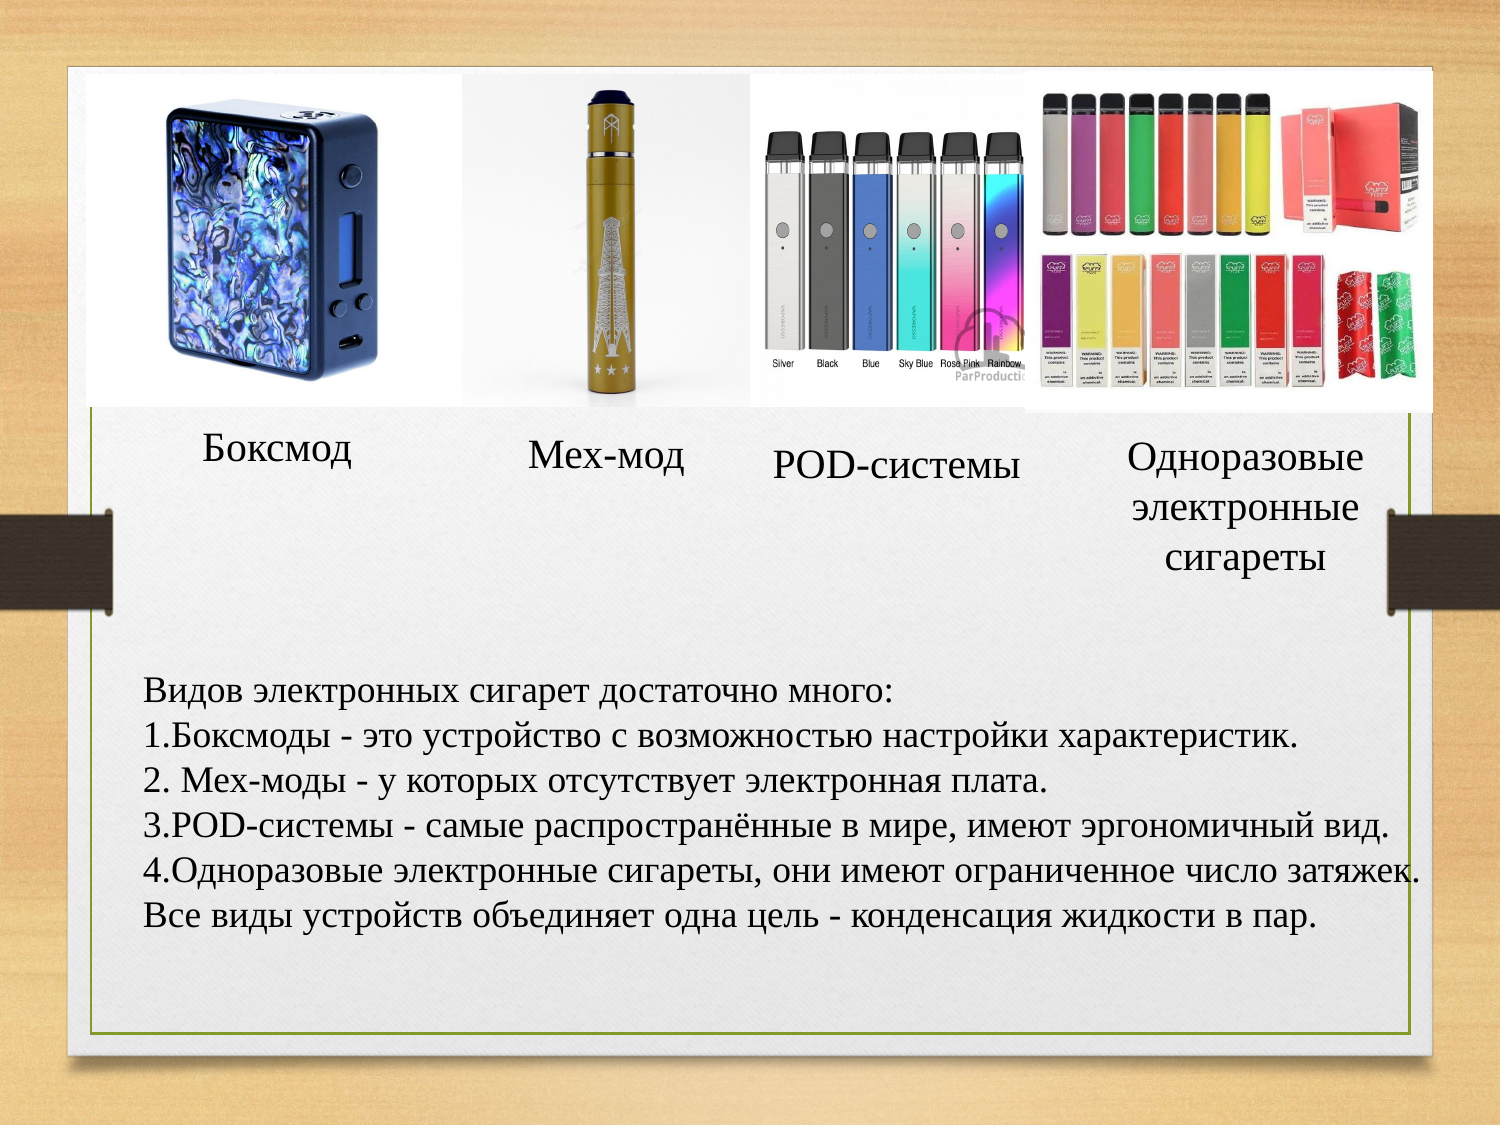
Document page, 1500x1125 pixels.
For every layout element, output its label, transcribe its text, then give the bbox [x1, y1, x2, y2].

text_box POD-системы [753, 429, 1037, 495]
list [462, 74, 749, 407]
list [86, 74, 462, 407]
picture [0, 0, 1500, 1125]
text_box Боксмод [92, 412, 463, 478]
text_box Видов электронных сигарет достаточно много: 1.Боксмоды - это устройство с возможностью настройки характеристик. 2. Мех-моды - у которых отсутствует электронная плата. 3.POD-cистемы - самые распространённые в мире, имеют эргономичный вид. 4.Одноразовые электронные сигареты, они имеют ограниченное число затяжек. Все виды устройств объединяет одна цель - конденсация жидкости в пар. [128, 612, 1449, 942]
text_box Мех-мод [462, 419, 750, 485]
text_box Одноразовые электронные сигареты [1037, 421, 1454, 587]
